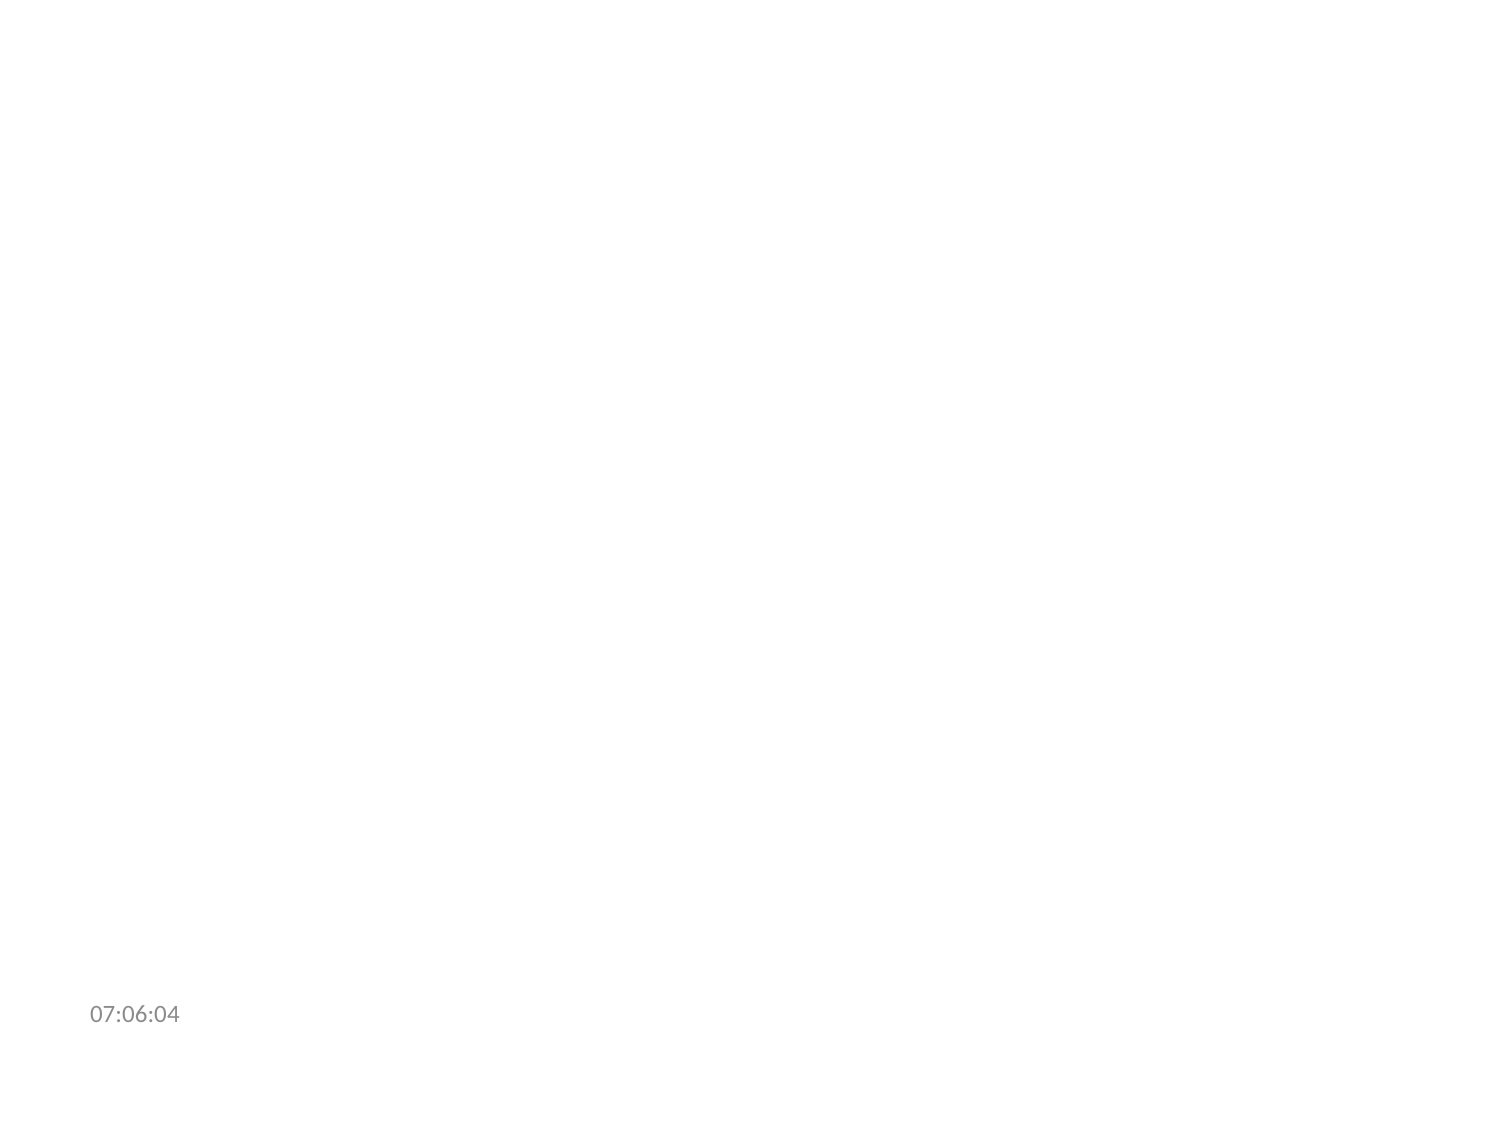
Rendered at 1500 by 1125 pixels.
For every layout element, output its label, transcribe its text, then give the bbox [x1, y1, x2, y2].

text_box 15:35:09 [75, 982, 425, 1043]
